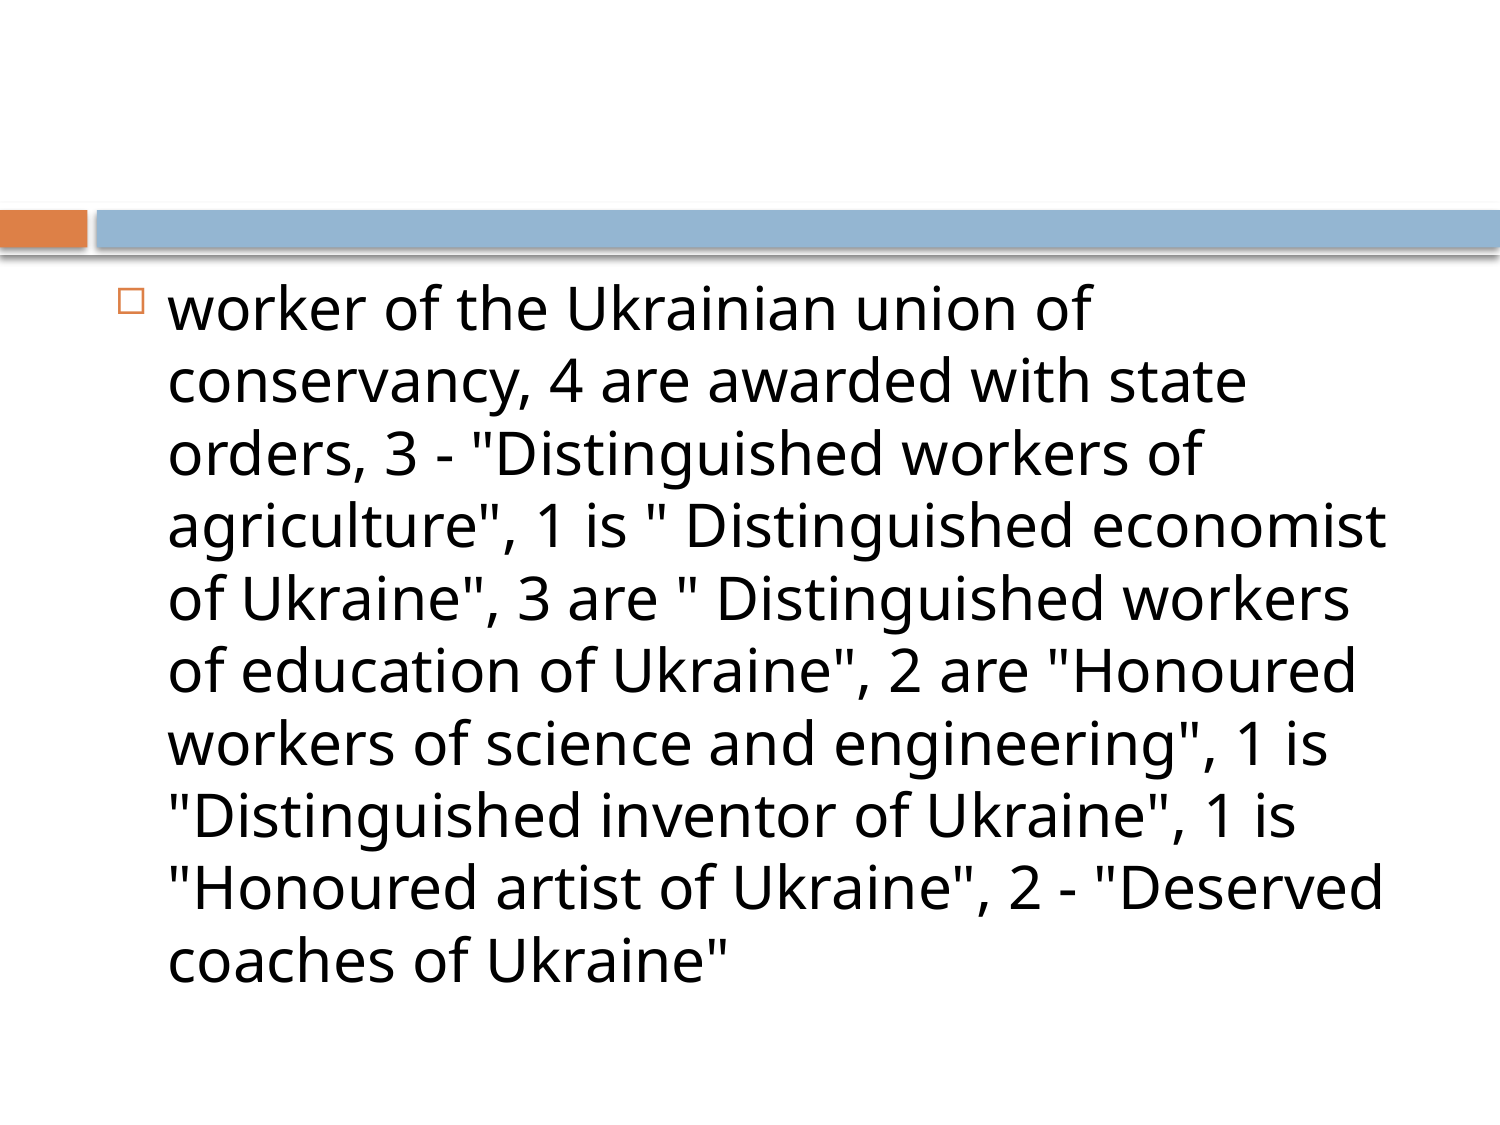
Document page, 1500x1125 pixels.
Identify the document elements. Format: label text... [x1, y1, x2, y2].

list worker of the Ukrainian union of conservancy, 4 are awarded with state orders, 3 - "Distinguished workers of agriculture", 1 is " Distinguished economist of Ukraine", 3 are " Distinguished workers of education of Ukraine", 2 are "Honoured workers of science and engineering", 1 is "Distinguished inventor of Ukraine", 1 is "Honoured artist of Ukraine", 2 - "Deserved coaches of Ukraine" [100, 262, 1438, 1000]
